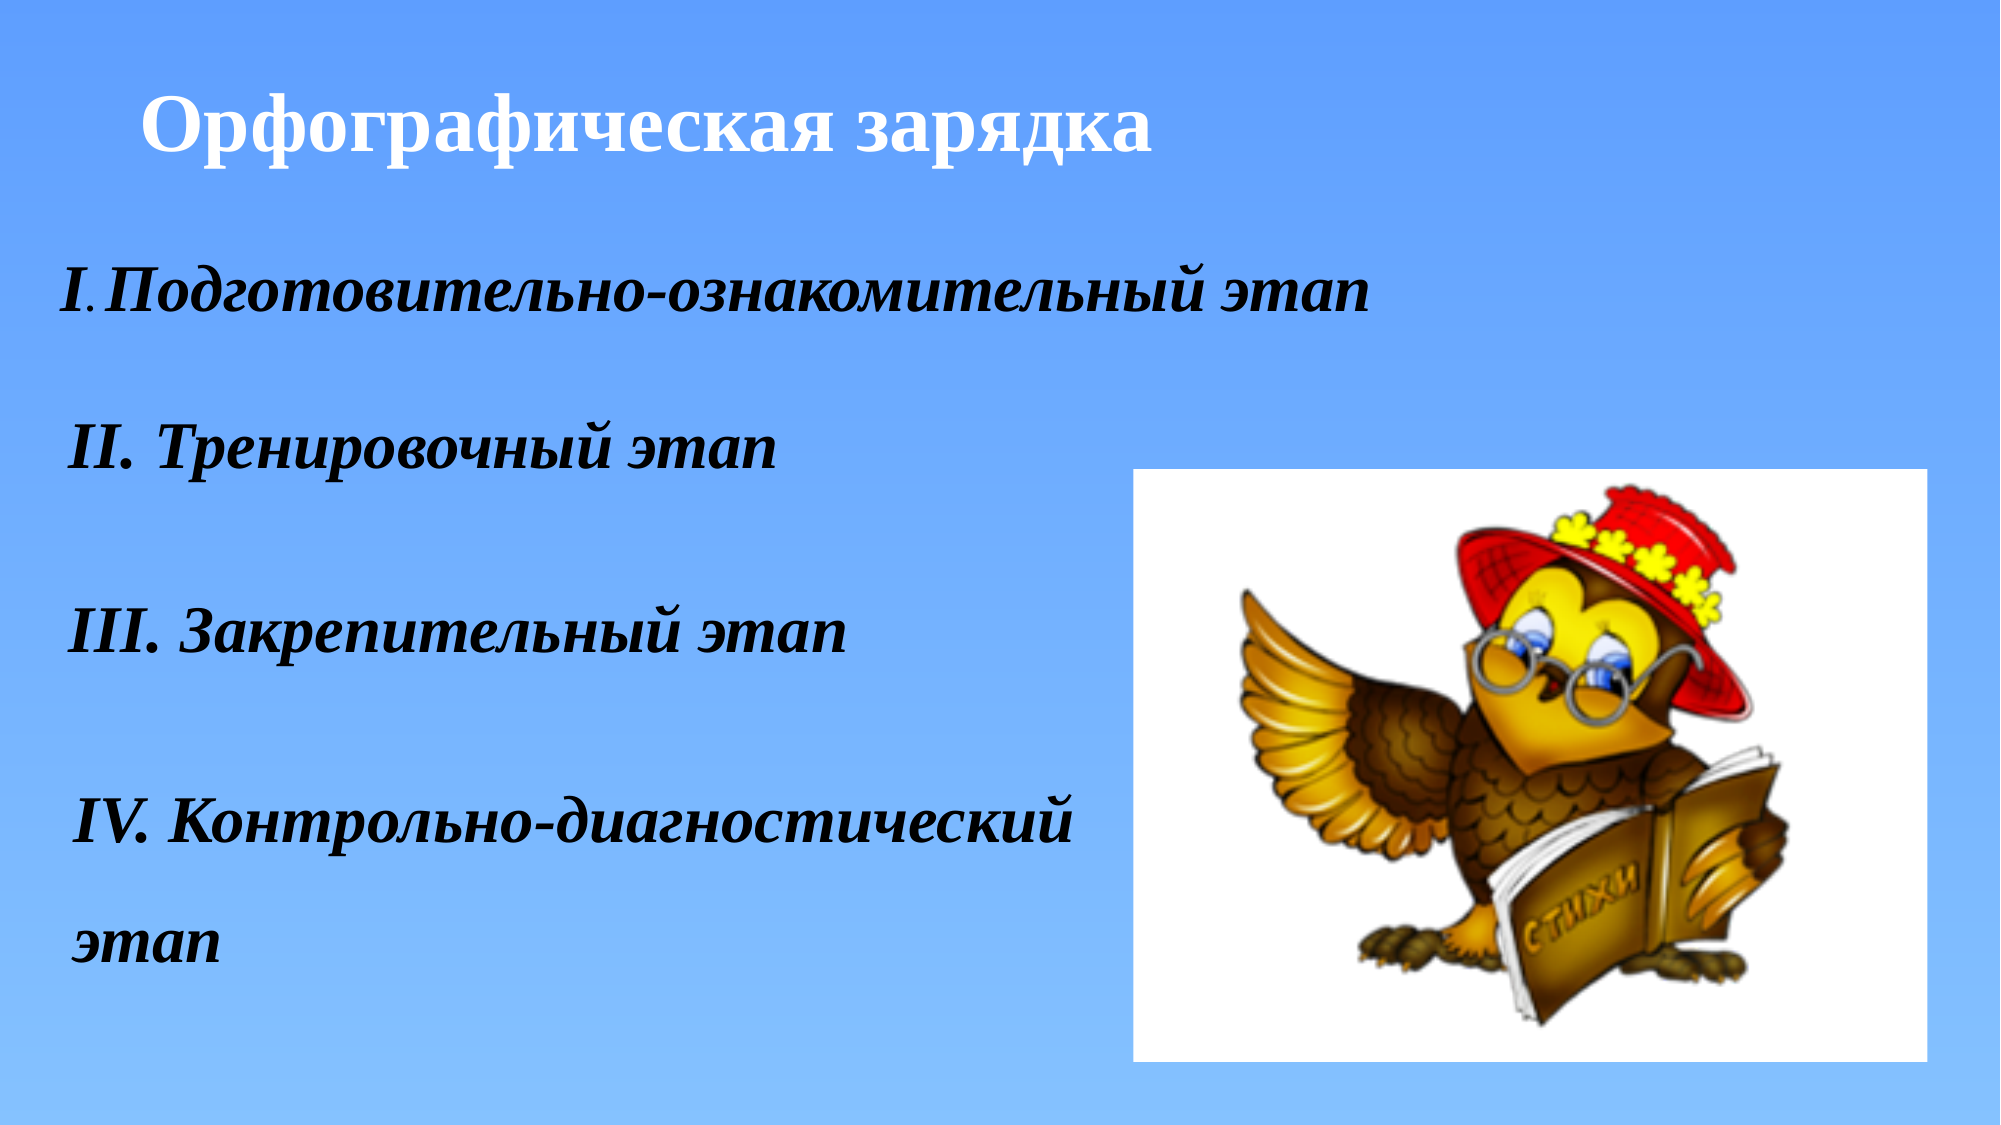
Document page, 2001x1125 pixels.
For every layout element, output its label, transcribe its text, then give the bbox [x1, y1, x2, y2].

text_box III. Закрепительный этап [54, 538, 1104, 673]
text_box IV. Контрольно-диагностический этап [58, 728, 1108, 984]
text_box Орфографическая зарядка [124, 61, 1169, 176]
text_box II. Тренировочный этап [54, 354, 1261, 489]
text_box I. Подготовительно-ознакомительный этап [46, 197, 1430, 333]
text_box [1132, 468, 1928, 1063]
